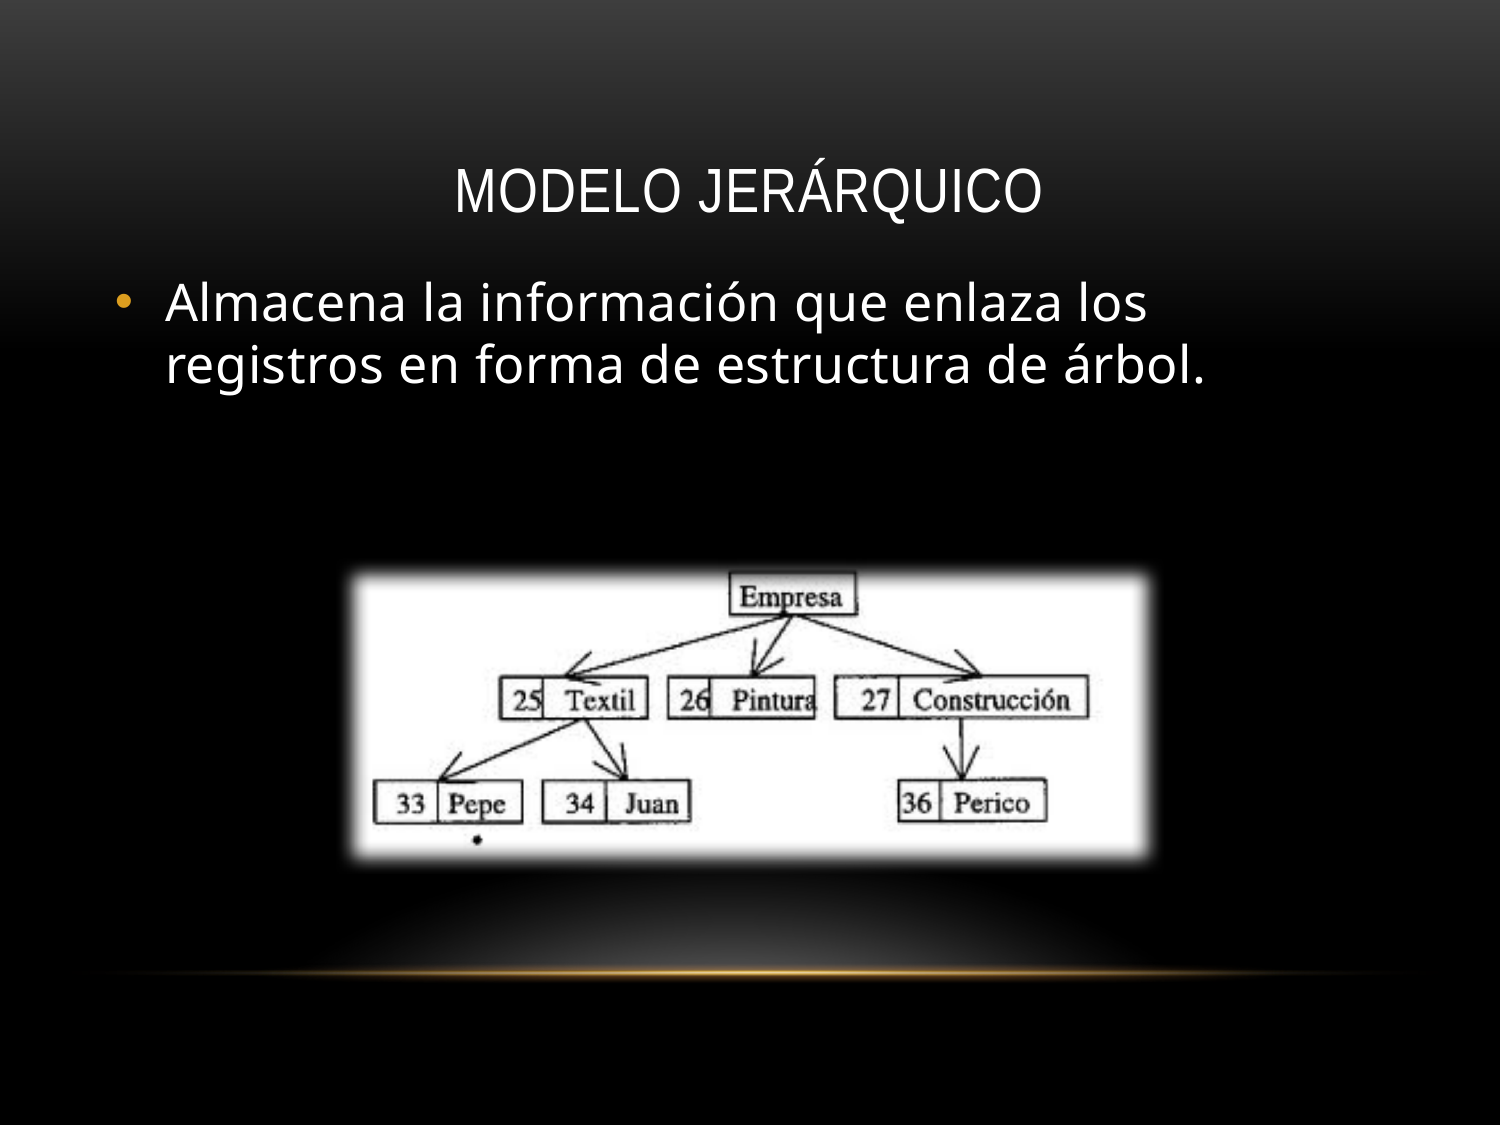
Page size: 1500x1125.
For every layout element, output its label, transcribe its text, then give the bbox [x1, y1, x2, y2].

list Almacena la información que enlaza los registros en forma de estructura de árbol. [99, 262, 1294, 445]
picture [0, 0, 1500, 1125]
title Modelo jerárquico [99, 45, 1400, 233]
